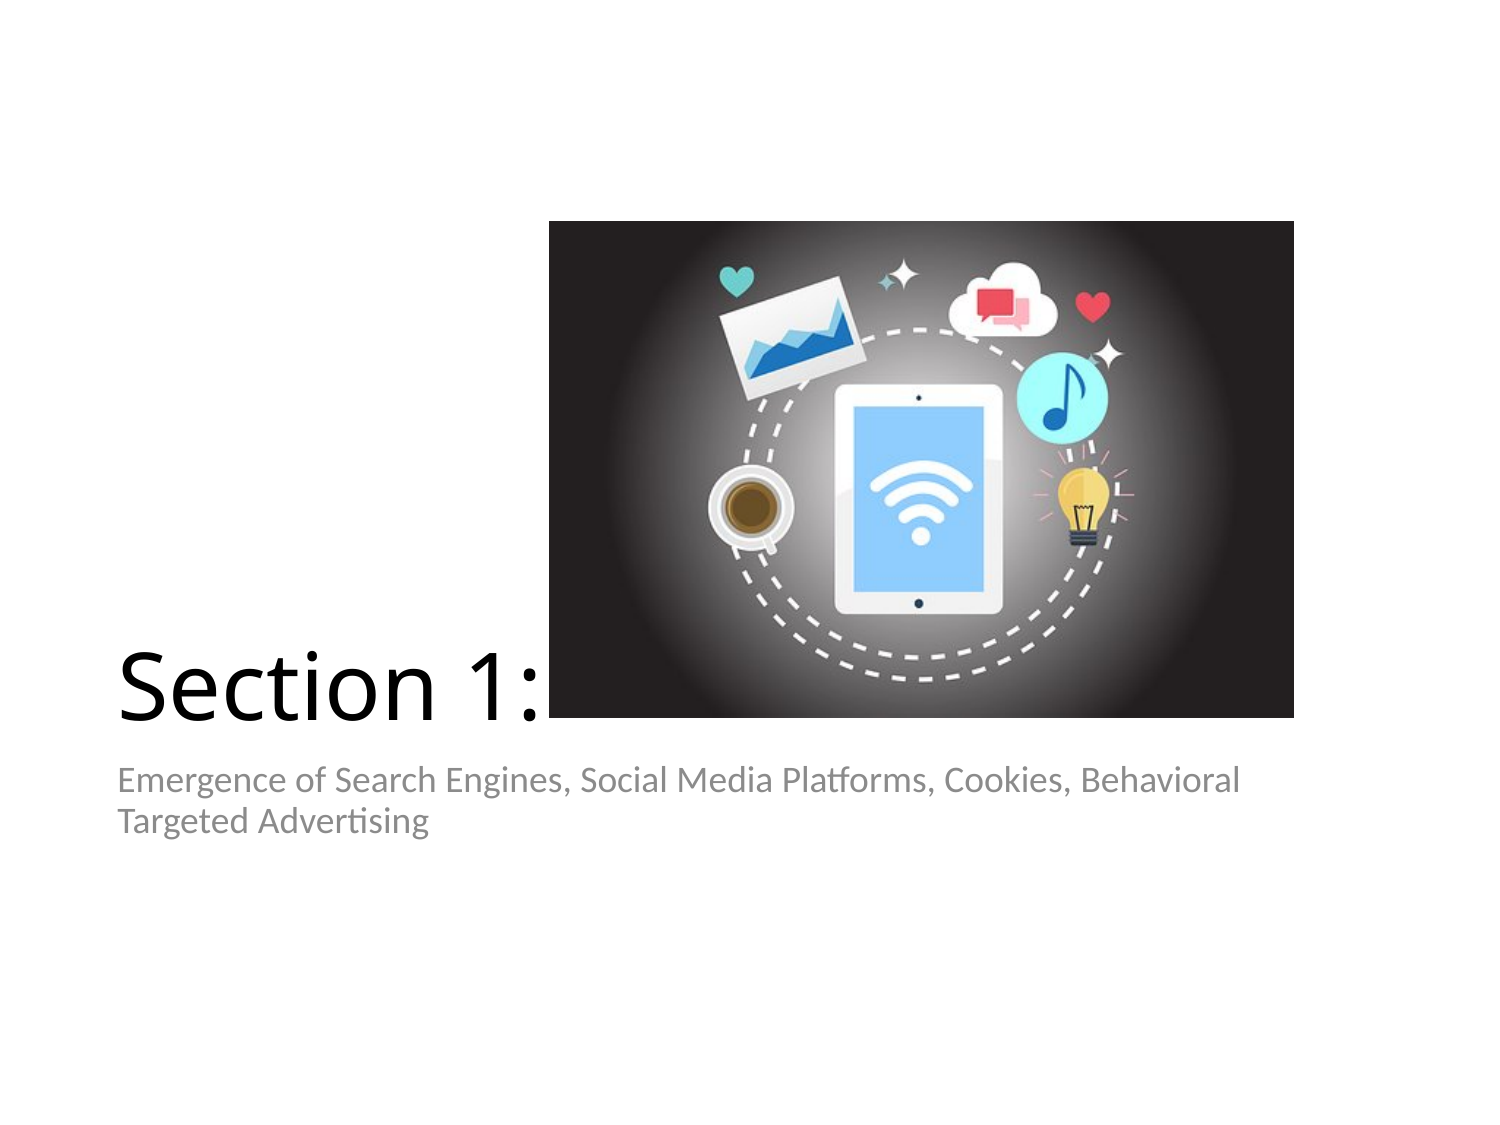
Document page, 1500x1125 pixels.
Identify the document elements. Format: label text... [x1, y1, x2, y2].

list Emergence of Search Engines, Social Media Platforms, Cookies, Behavioral Targeted Advertising [102, 752, 1397, 1000]
title Section 1: [102, 280, 1397, 749]
picture [549, 221, 1294, 718]
